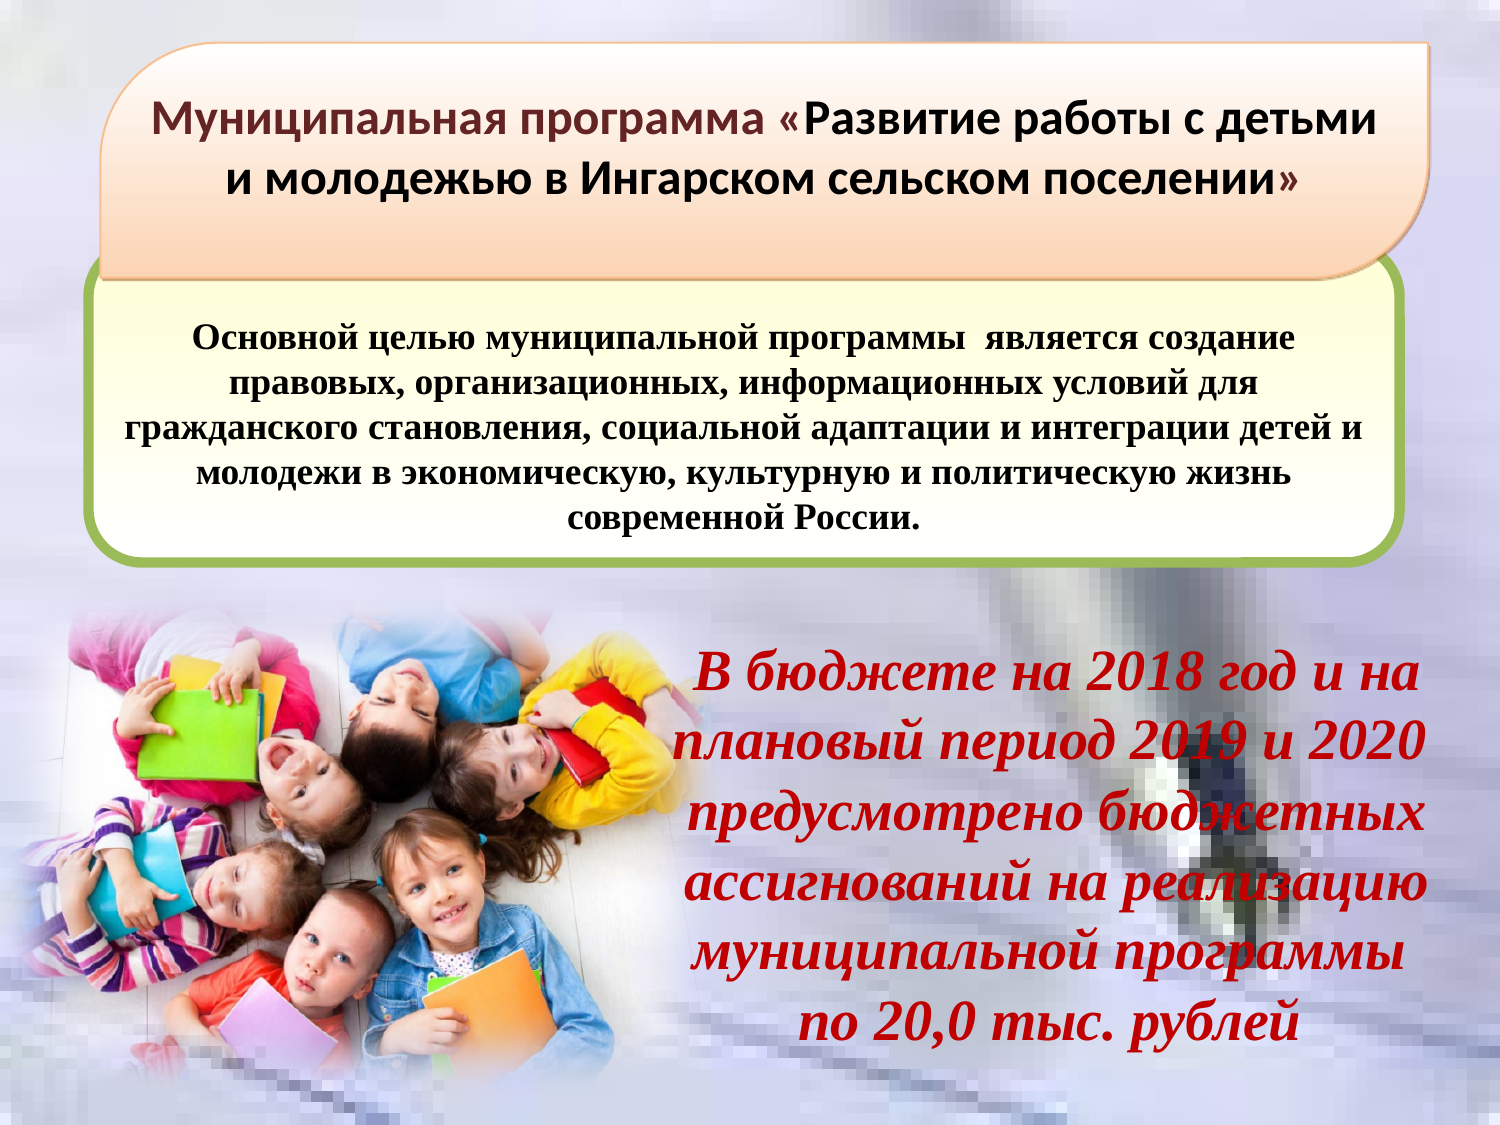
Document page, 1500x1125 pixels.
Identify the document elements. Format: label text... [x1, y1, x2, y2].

text_box Основной целью муниципальной программы является создание правовых, организационных, информационных условий для гражданского становления, социальной адаптации и интеграции детей и молодежи в экономическую, культурную и политическую жизнь современной России. [88, 259, 1400, 563]
text_box Муниципальная программа «Развитие работы с детьми и молодежью в Ингарском сельском поселении» [100, 42, 1428, 278]
picture [0, 75, 1500, 1125]
text_box В бюджете на 2018 год и на плановый период 2019 и 2020 предусмотрено бюджетных ассигнований на реализацию муниципальной программы по 20,0 тыс. рублей [643, 484, 1471, 1060]
text_box [0, 0, 1500, 75]
